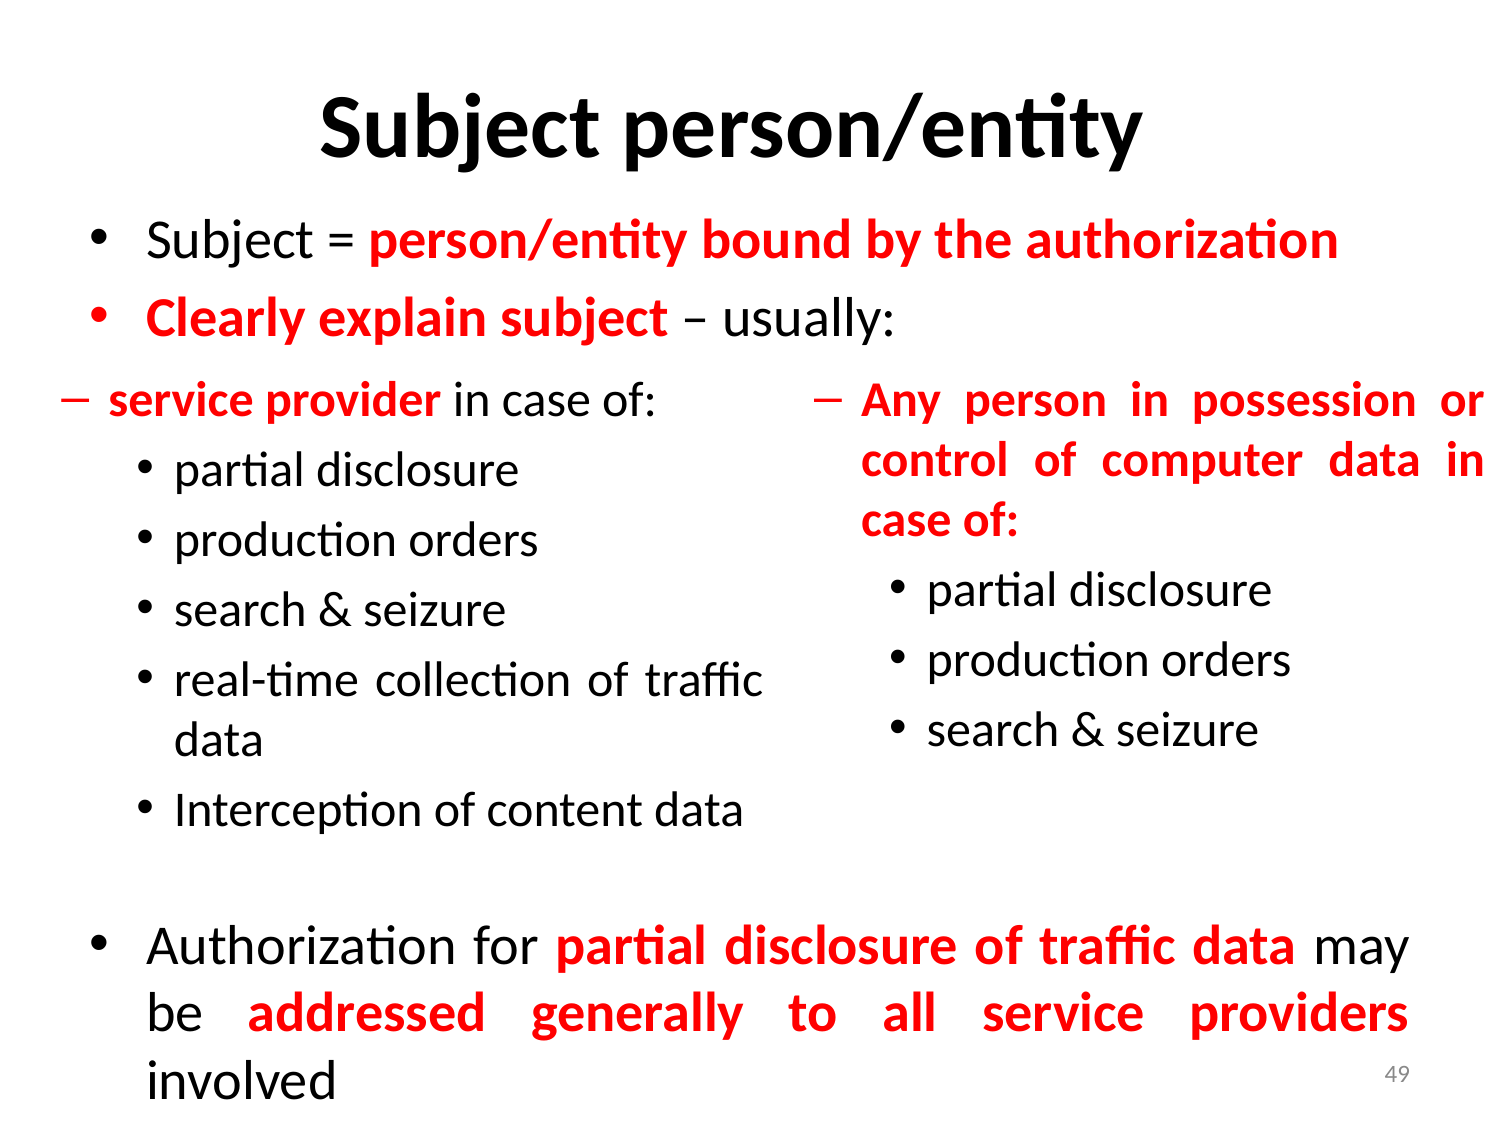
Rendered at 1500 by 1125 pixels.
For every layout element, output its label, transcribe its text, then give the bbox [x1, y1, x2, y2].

text_box Any person in possession or control of computer data in case of: partial disclosure production orders search & seizure [724, 359, 1500, 852]
slide_number 49 [1074, 1042, 1425, 1103]
text_box service provider in case of: partial disclosure production orders search & seizure real-time collection of traffic data Interception of content data [0, 359, 724, 852]
title Subject person/entity [57, 27, 1408, 216]
text_box Subject = person/entity bound by the authorization Clearly explain subject – usually: Authorization for partial disclosure of traffic data may be addressed generally to all service providers involved [74, 194, 1425, 359]
